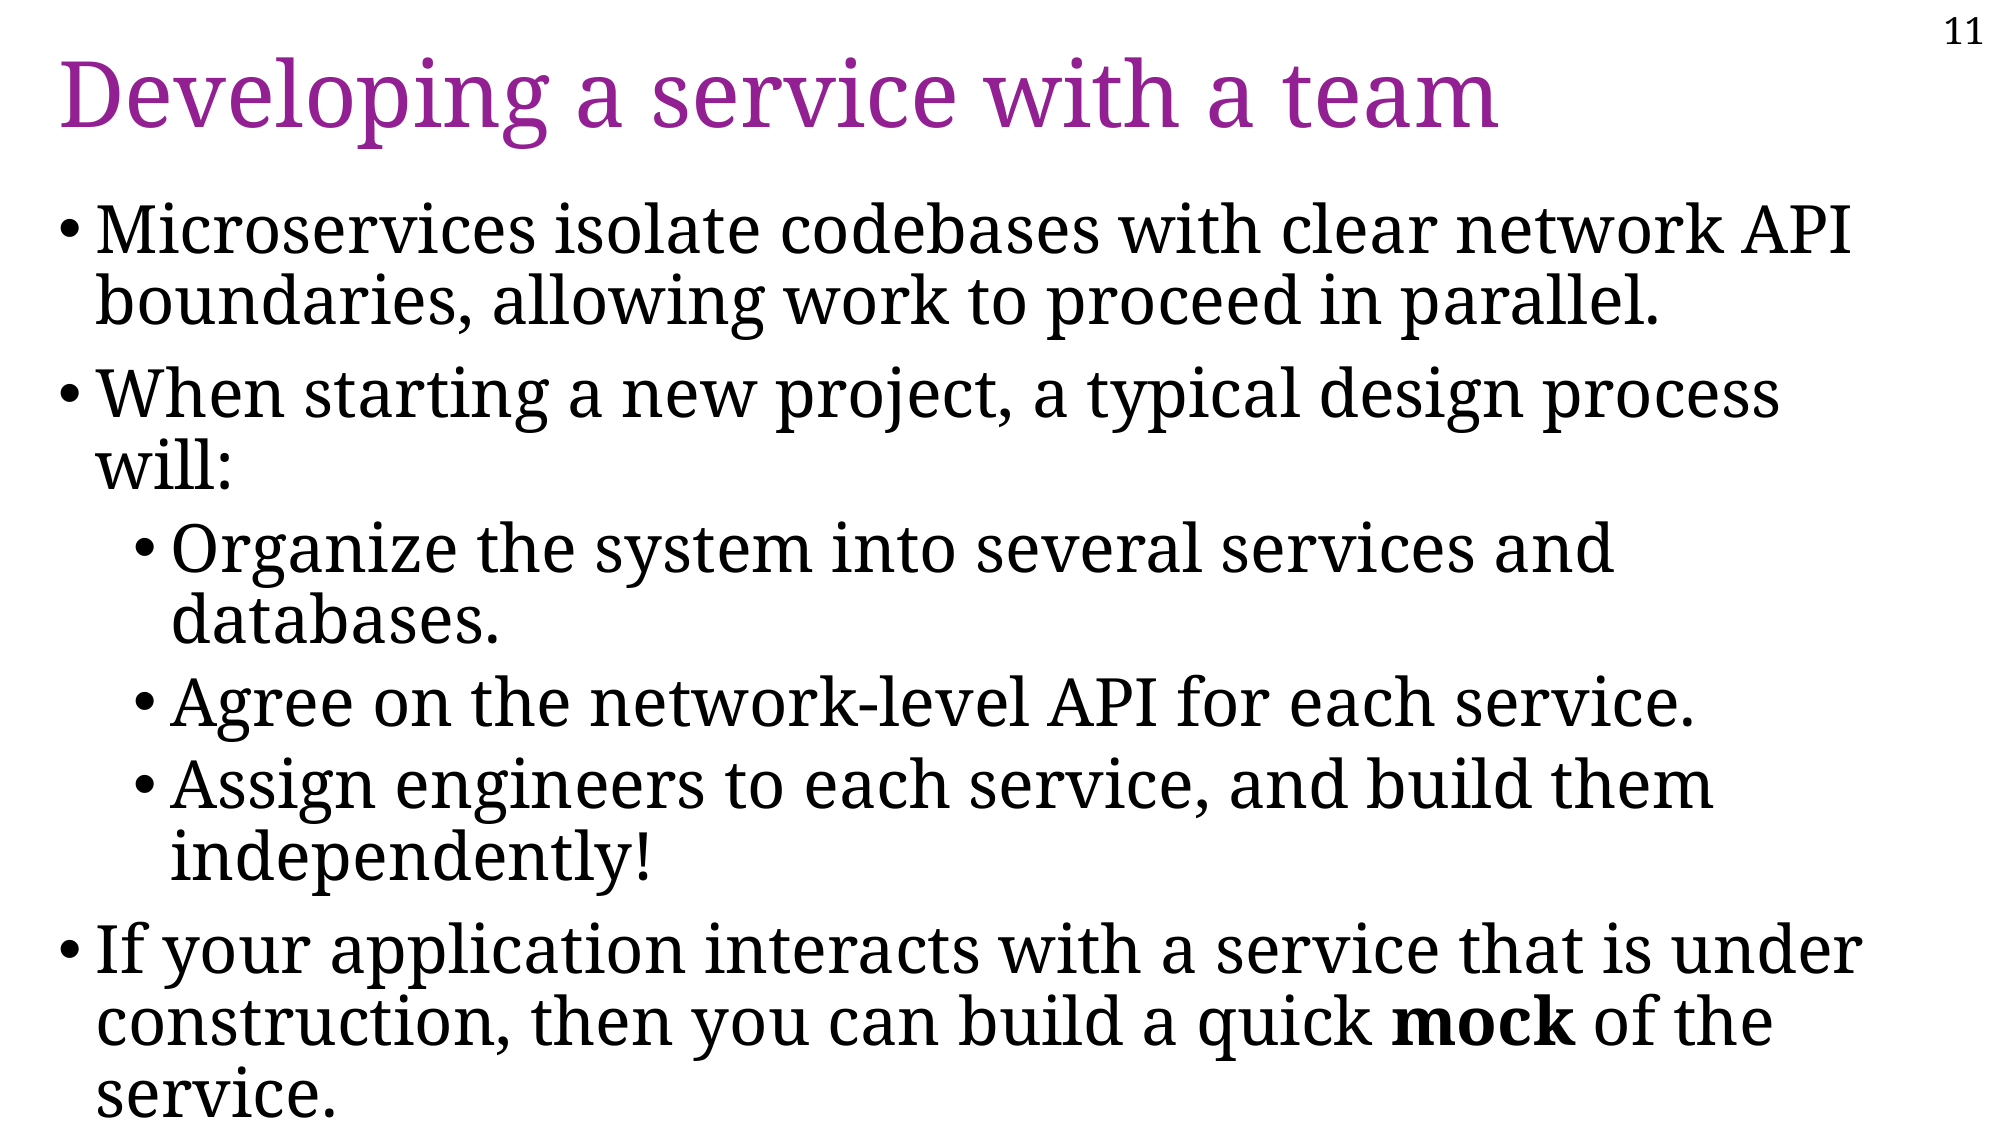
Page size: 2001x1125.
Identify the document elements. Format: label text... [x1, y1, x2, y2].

text_box 11 [1901, 0, 2000, 60]
list Microservices isolate codebases with clear network API boundaries, allowing work to proceed in parallel. When starting a new project, a typical design process will: Organize the system into several services and databases. Agree on the network-level API for each service. Assign engineers to each service, and build them independently! If your application interacts with a service that is under construction, then you can build a quick mock of the service. Mock services obey the network-level API, but return hard-coded data for testing purposes. [43, 188, 1953, 1106]
title Developing a service with a team [43, 25, 1953, 171]
